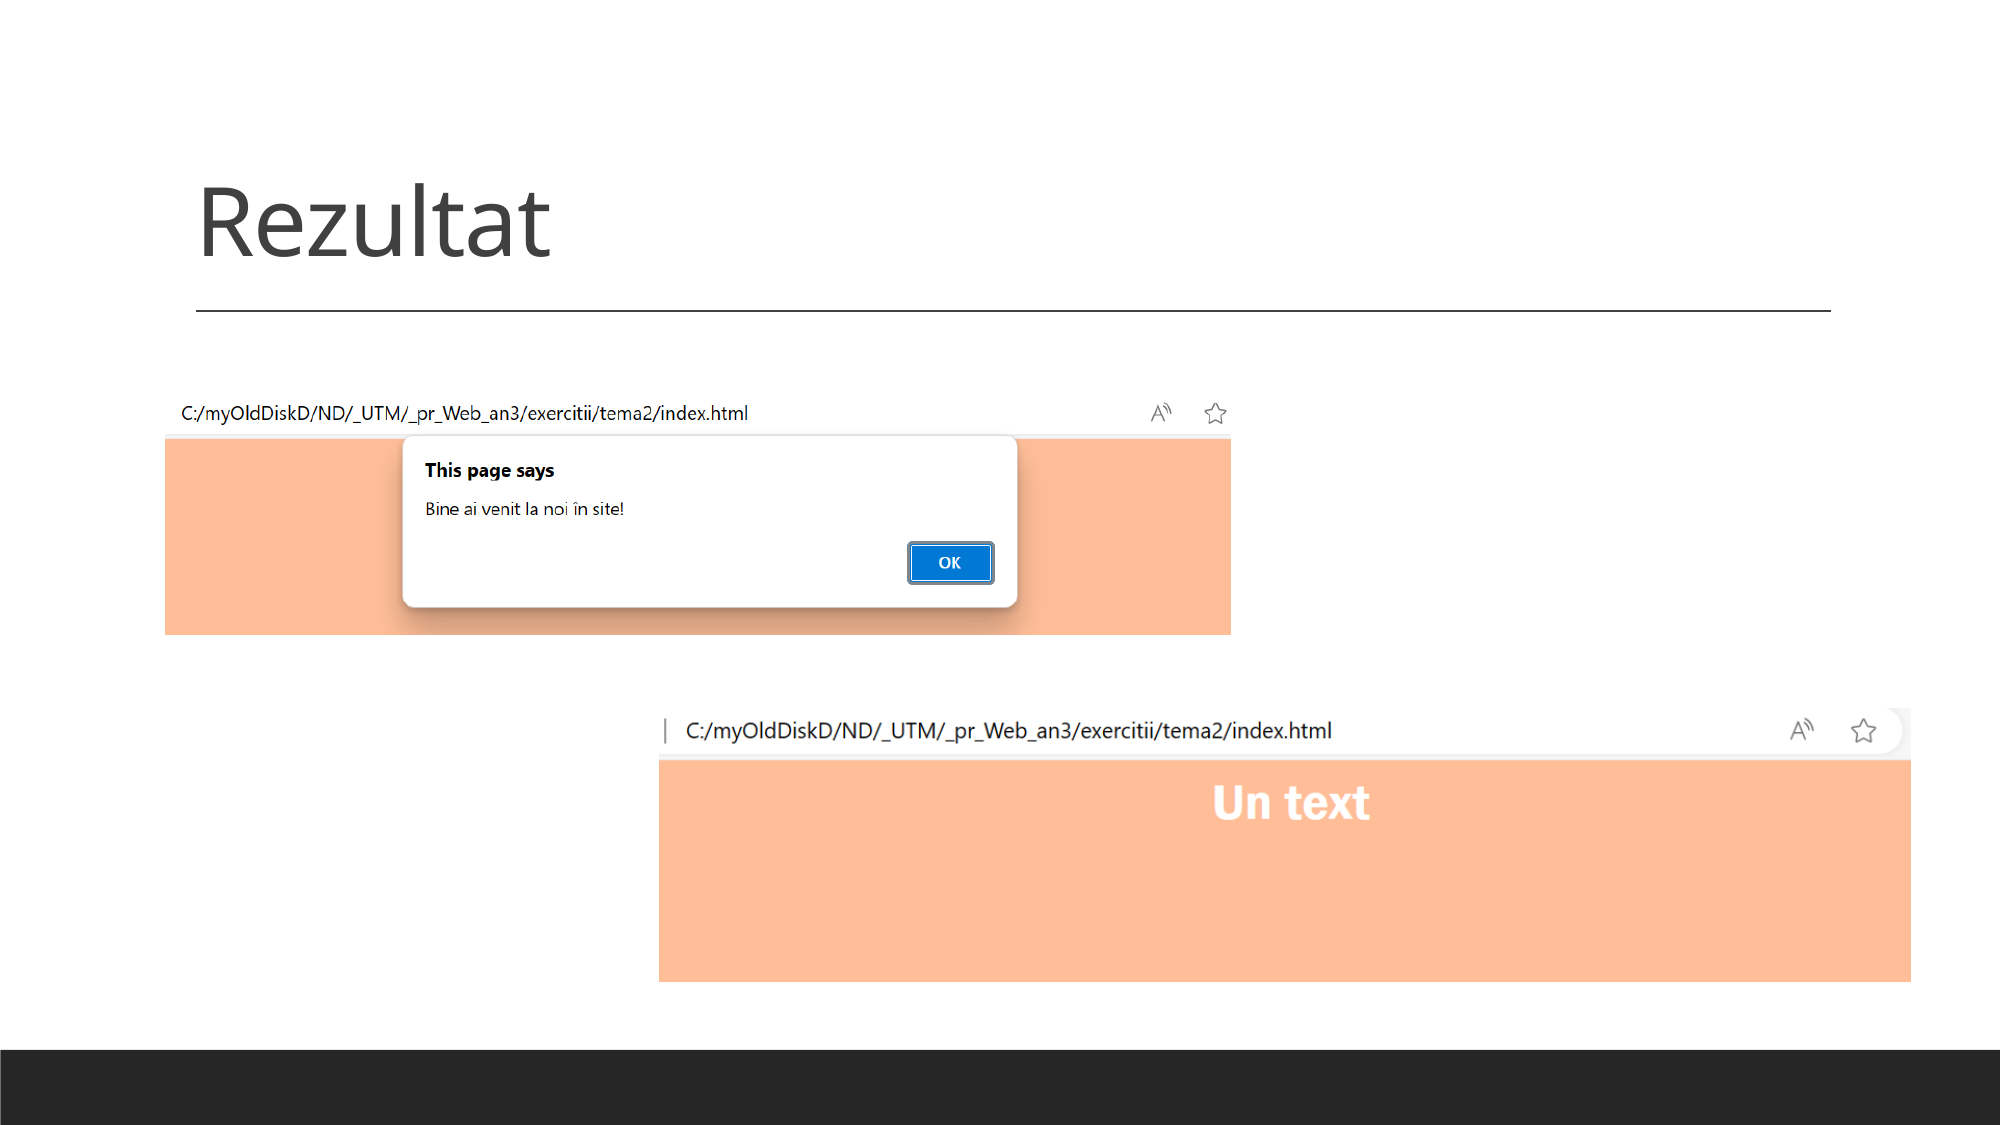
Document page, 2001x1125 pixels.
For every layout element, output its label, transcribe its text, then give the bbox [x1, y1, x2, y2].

title Rezultat [180, 47, 1830, 285]
picture [659, 708, 1912, 982]
picture [165, 392, 1232, 636]
